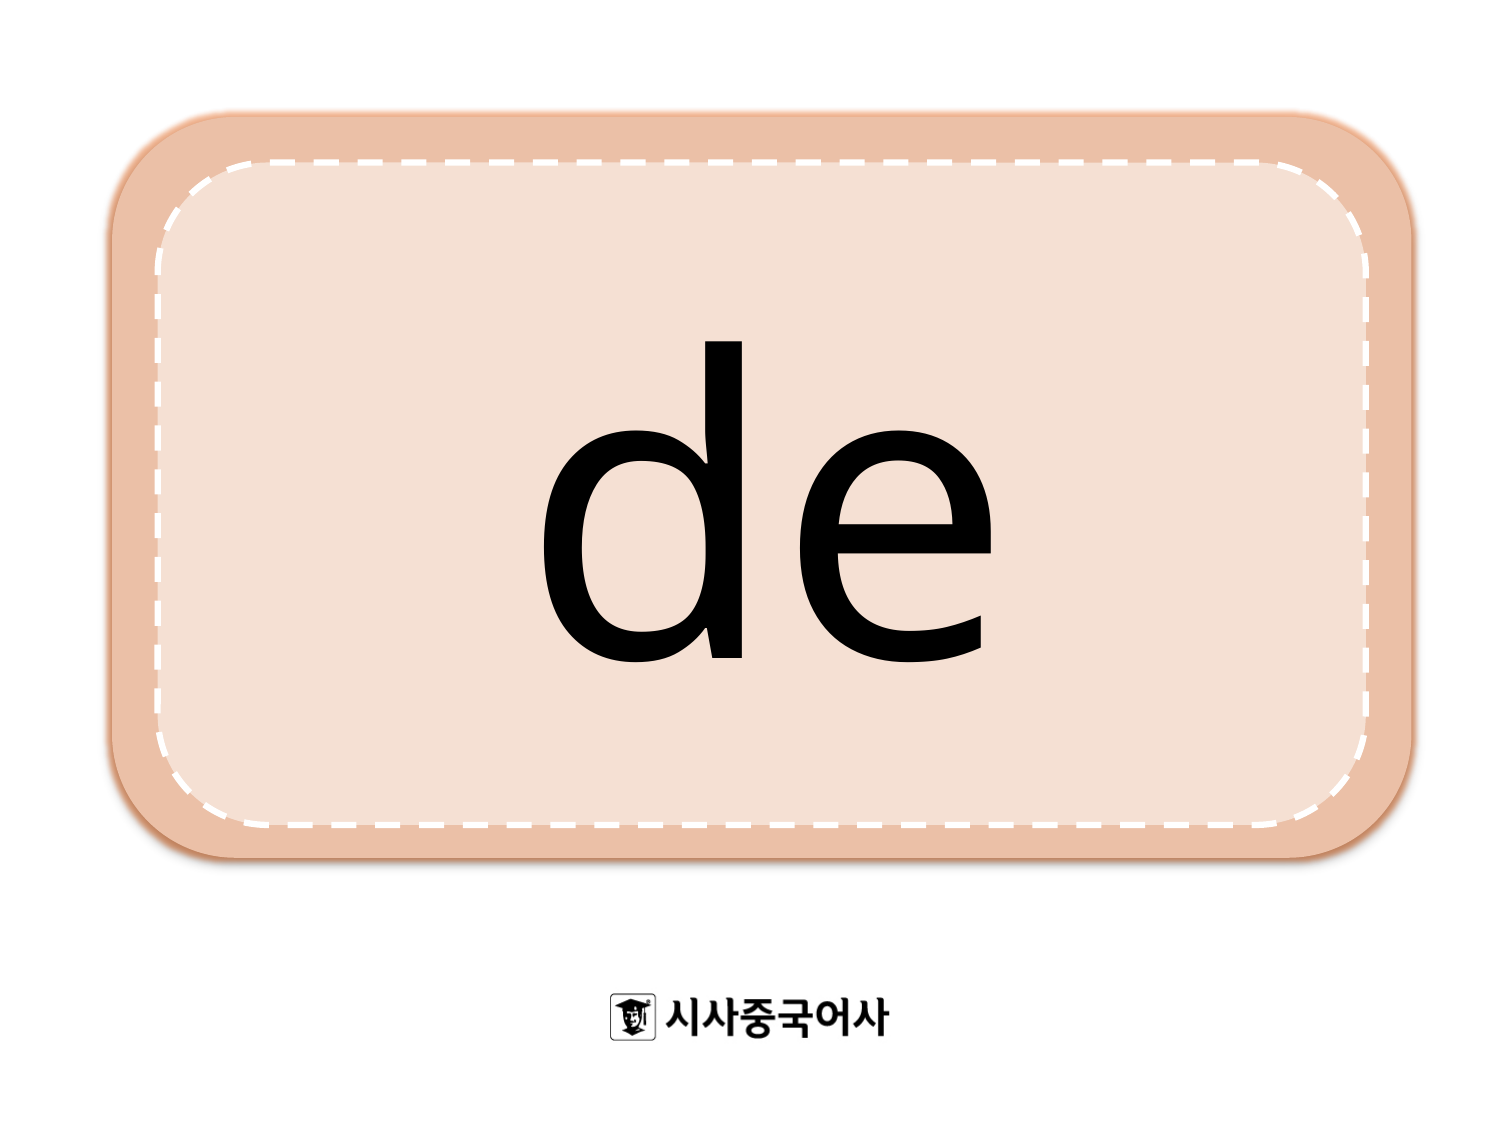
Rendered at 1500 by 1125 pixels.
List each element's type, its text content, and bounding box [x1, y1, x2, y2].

text_box de [162, 160, 1371, 824]
picture [602, 987, 898, 1047]
